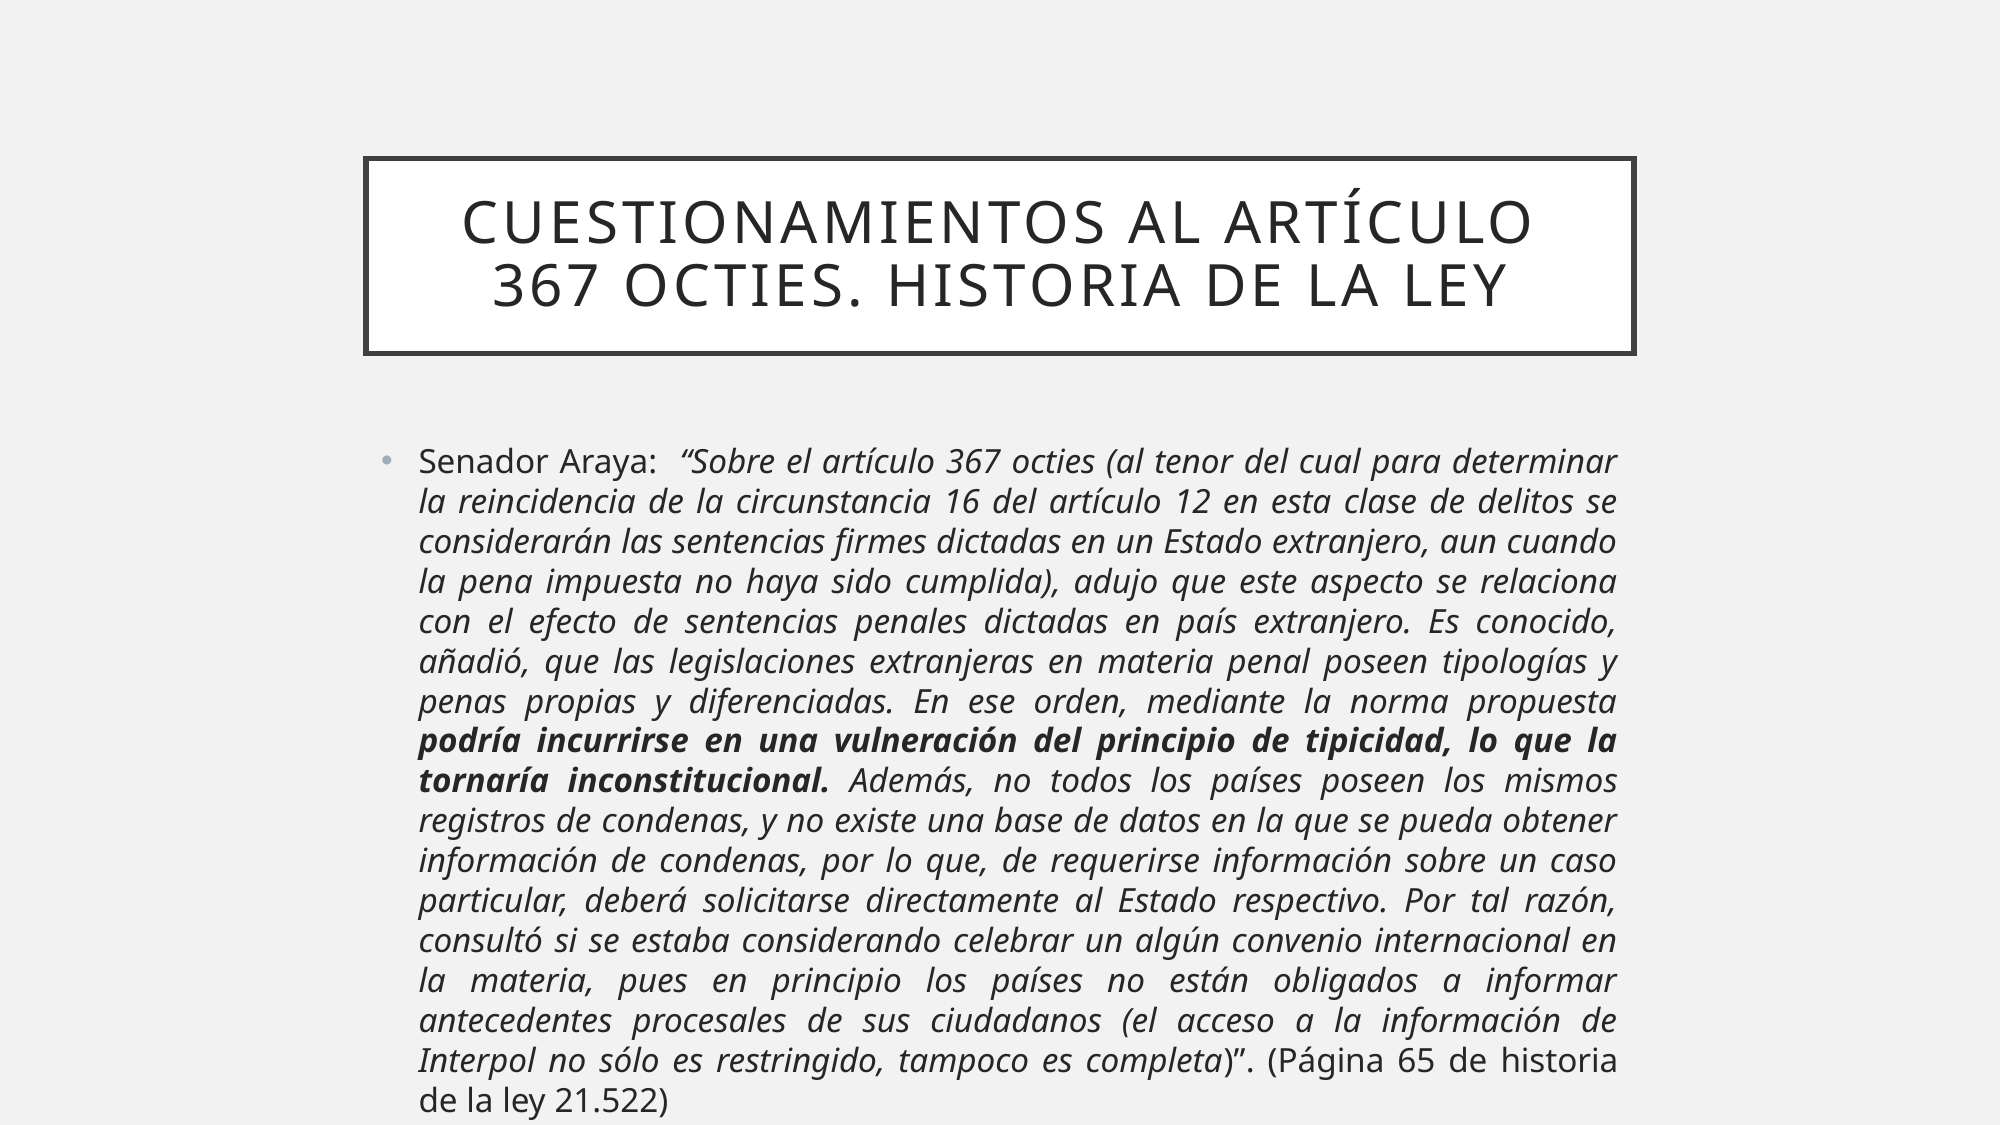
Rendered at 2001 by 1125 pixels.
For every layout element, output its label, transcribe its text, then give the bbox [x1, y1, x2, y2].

title Cuestionamientos al artículo 367 octies. Historia de la ley [363, 156, 1637, 356]
list Senador Araya: “Sobre el artículo 367 octies (al tenor del cual para determinar la reincidencia de la circunstancia 16 del artículo 12 en esta clase de delitos se considerarán las sentencias firmes dictadas en un Estado extranjero, aun cuando la pena impuesta no haya sido cumplida), adujo que este aspecto se relaciona con el efecto de sentencias penales dictadas en país extranjero. Es conocido, añadió, que las legislaciones extranjeras en materia penal poseen tipologías y penas propias y diferenciadas. En ese orden, mediante la norma propuesta podría incurrirse en una vulneración del principio de tipicidad, lo que la tornaría inconstitucional. Además, no todos los países poseen los mismos registros de condenas, y no existe una base de datos en la que se pueda obtener información de condenas, por lo que, de requerirse información sobre un caso particular, deberá solicitarse directamente al Estado respectivo. Por tal razón, consultó si se estaba considerando celebrar un algún convenio internacional en la materia, pues en principio los países no están obligados a informar antecedentes procesales de sus ciudadanos (el acceso a la información de Interpol no sólo es restringido, tampoco es completa)”. (Página 65 de historia de la ley 21.522) [366, 432, 1634, 942]
